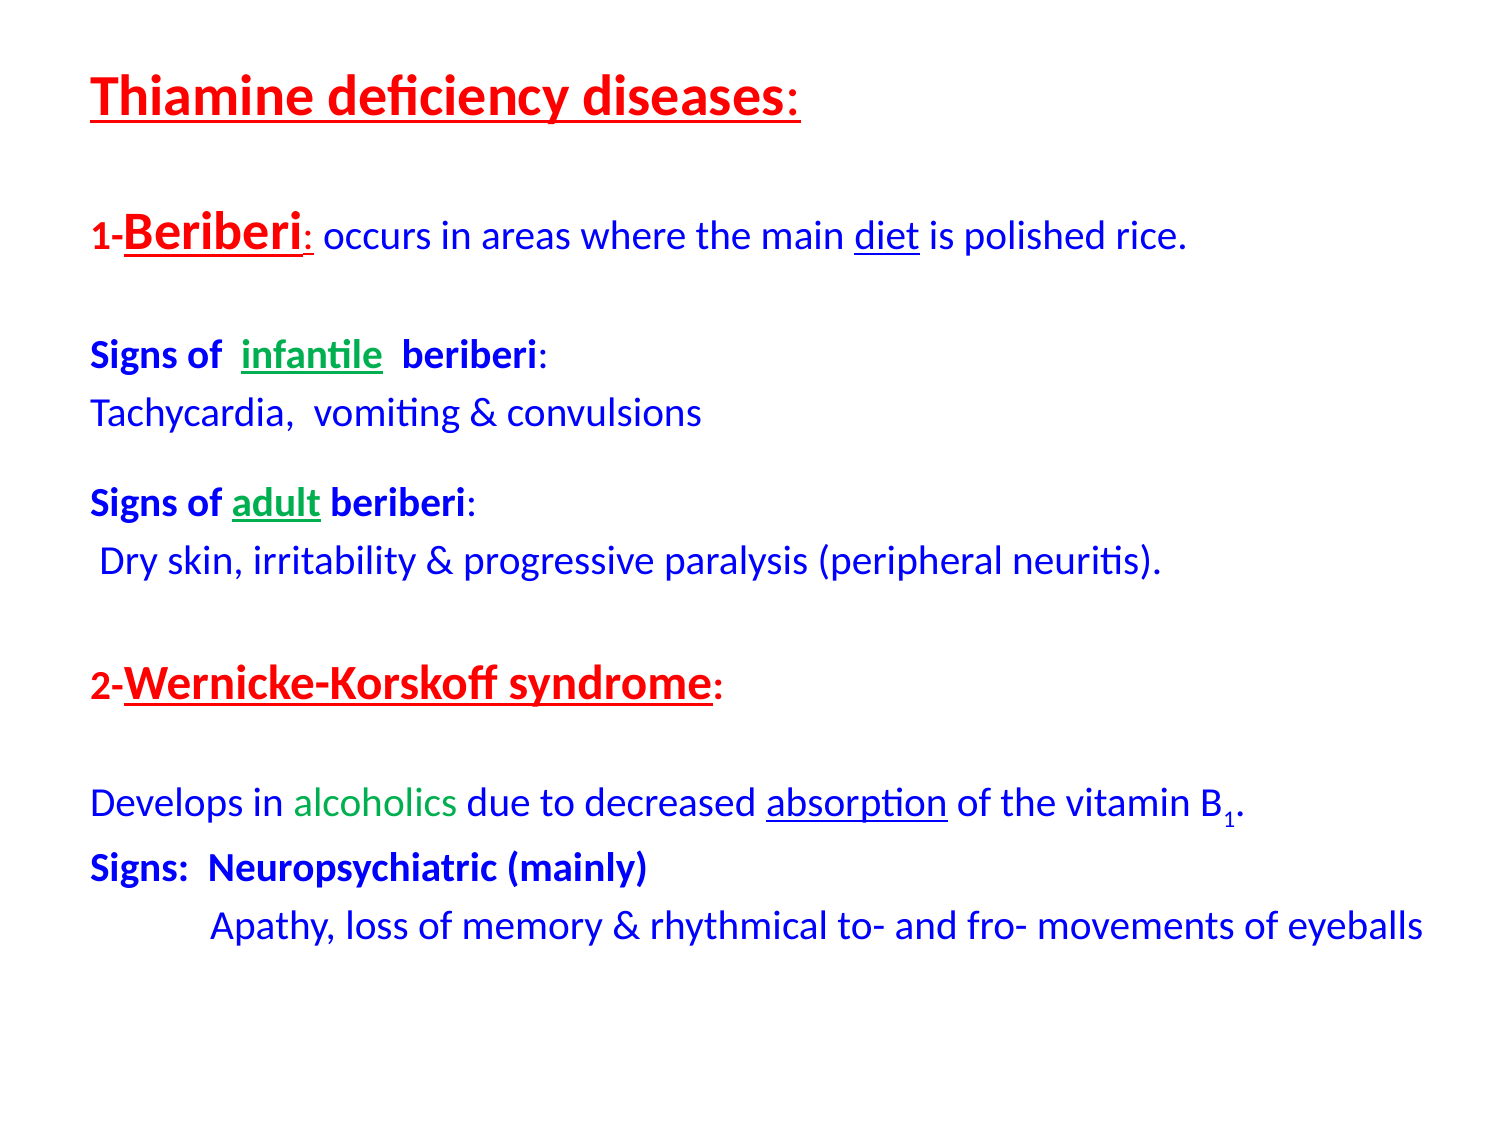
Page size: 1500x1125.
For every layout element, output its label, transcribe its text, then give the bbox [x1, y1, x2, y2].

list Thiamine deficiency diseases: 1-Beriberi: occurs in areas where the main diet is polished rice. Signs of infantile beriberi: Tachycardia, vomiting & convulsions Signs of adult beriberi: Dry skin, irritability & progressive paralysis (peripheral neuritis). 2-Wernicke-Korskoff syndrome: Develops in alcoholics due to decreased absorption of the vitamin B1. Signs: Neuropsychiatric (mainly) Apathy, loss of memory & rhythmical to- and fro- movements of eyeballs [75, 50, 1463, 1013]
